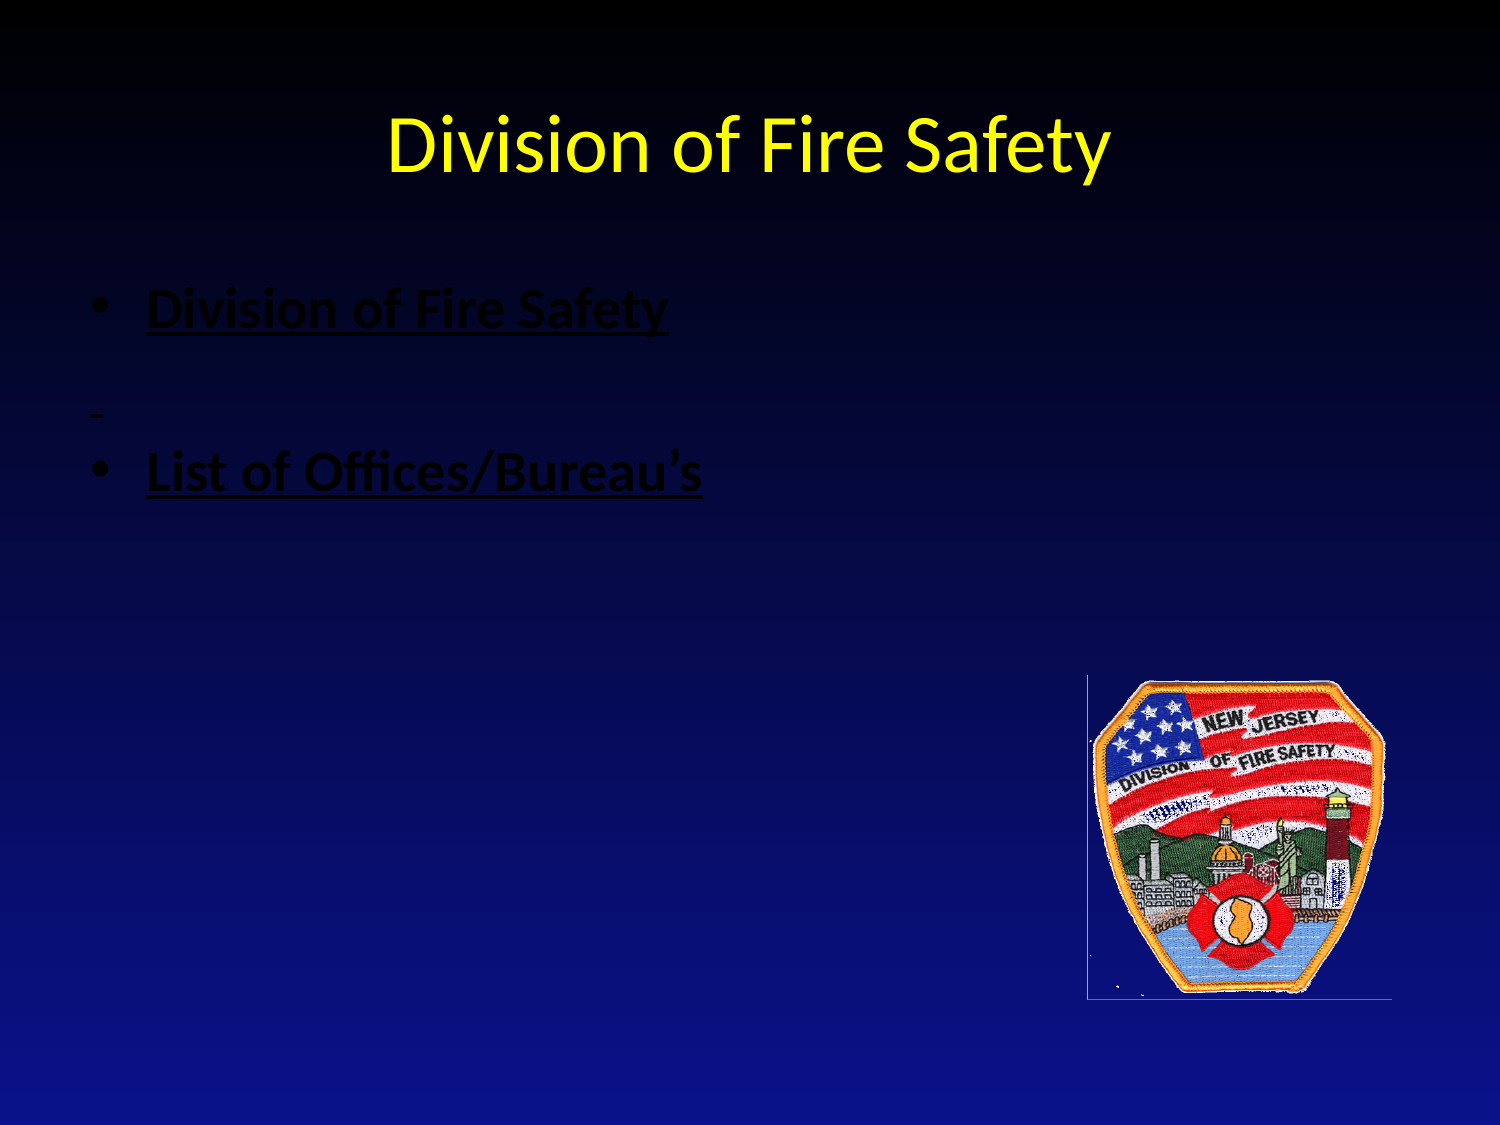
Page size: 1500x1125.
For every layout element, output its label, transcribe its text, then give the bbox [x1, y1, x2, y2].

list Division of Fire Safety List of Offices/Bureau’s [75, 262, 1500, 1006]
title Division of Fire Safety [75, 45, 1425, 233]
picture [1087, 674, 1393, 1001]
